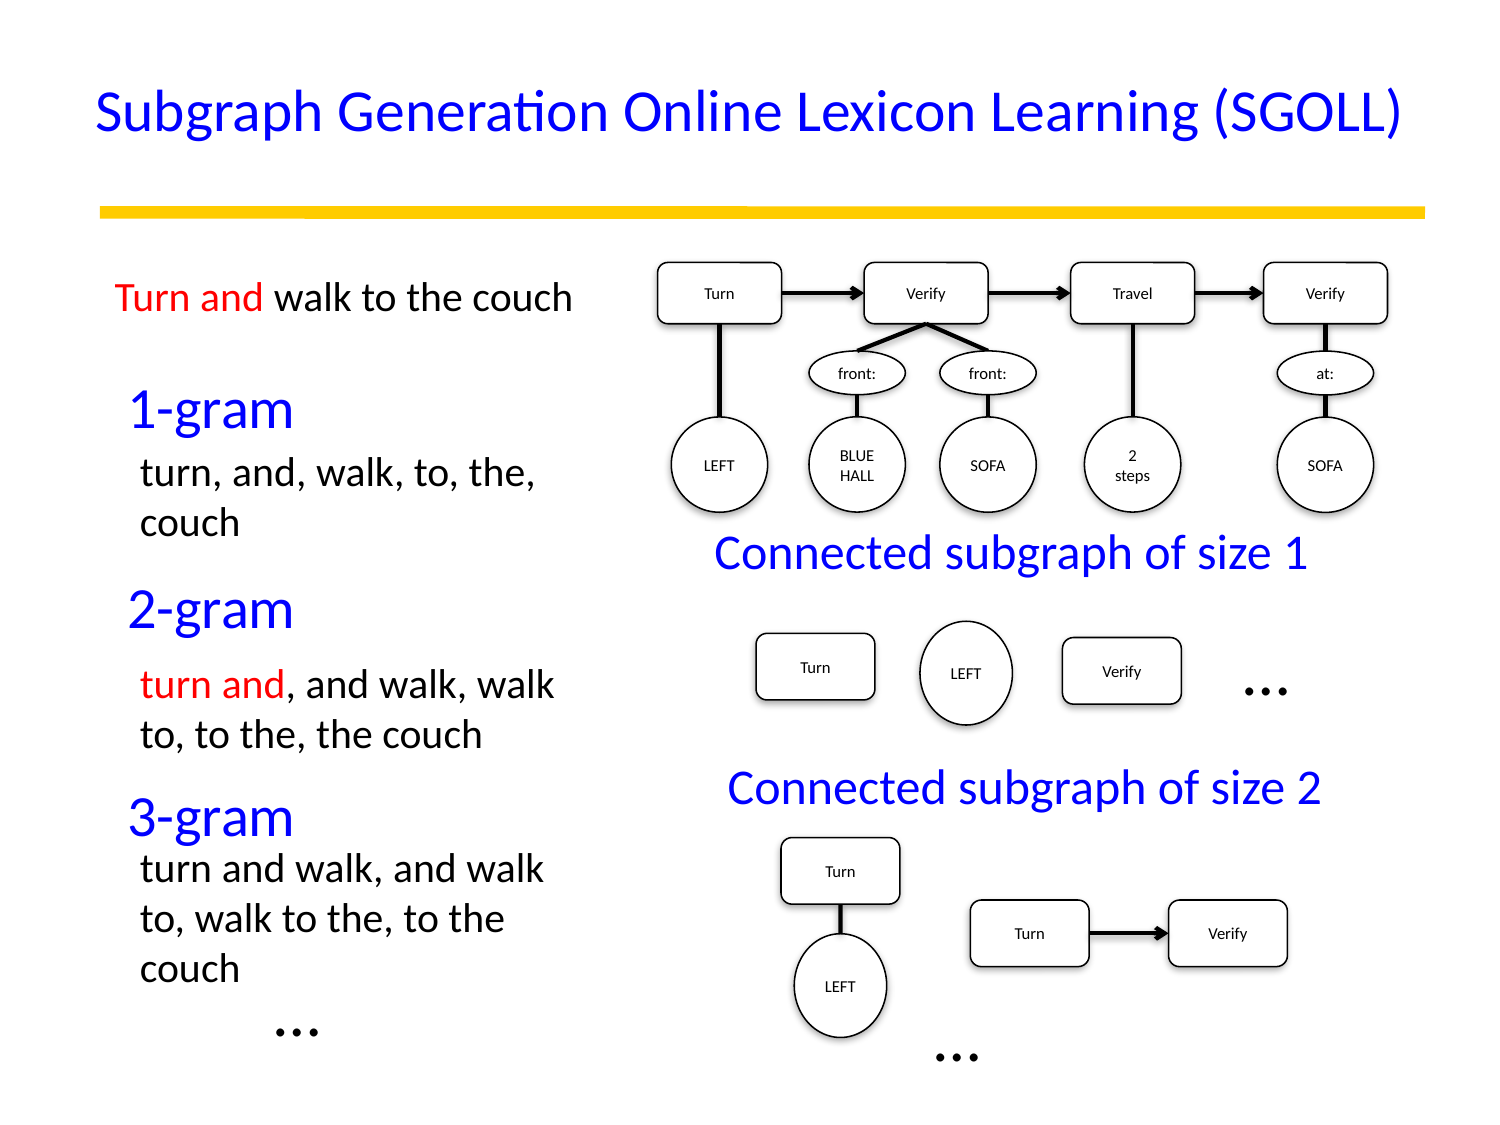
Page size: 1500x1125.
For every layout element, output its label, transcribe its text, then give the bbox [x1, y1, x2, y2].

text_box 2-gram [112, 562, 375, 648]
text_box … [259, 962, 400, 1058]
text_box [657, 262, 1388, 513]
text_box LEFT [793, 933, 888, 1039]
text_box Verify [1061, 636, 1183, 705]
text_box turn, and, walk, to, the, couch [124, 437, 591, 553]
text_box 3-gram [112, 770, 375, 855]
text_box Turn [780, 836, 901, 905]
text_box Turn [755, 632, 876, 701]
text_box Connected subgraph of size 1 [699, 520, 1387, 588]
text_box LEFT [919, 620, 1014, 726]
text_box … [1228, 621, 1370, 716]
text_box Turn [969, 899, 1090, 968]
text_box Verify [1167, 899, 1289, 968]
text_box 1-gram [112, 362, 375, 448]
text_box Turn and walk to the couch [99, 262, 591, 328]
text_box Connected subgraph of size 2 [712, 747, 1425, 823]
text_box turn and, and walk, walk to, to the, the couch [124, 649, 591, 765]
text_box … [920, 987, 1061, 1083]
text_box Subgraph Generation Online Lexicon Learning (SGOLL) [74, 37, 1425, 179]
text_box turn and walk, and walk to, walk to the, to the couch [124, 833, 591, 999]
